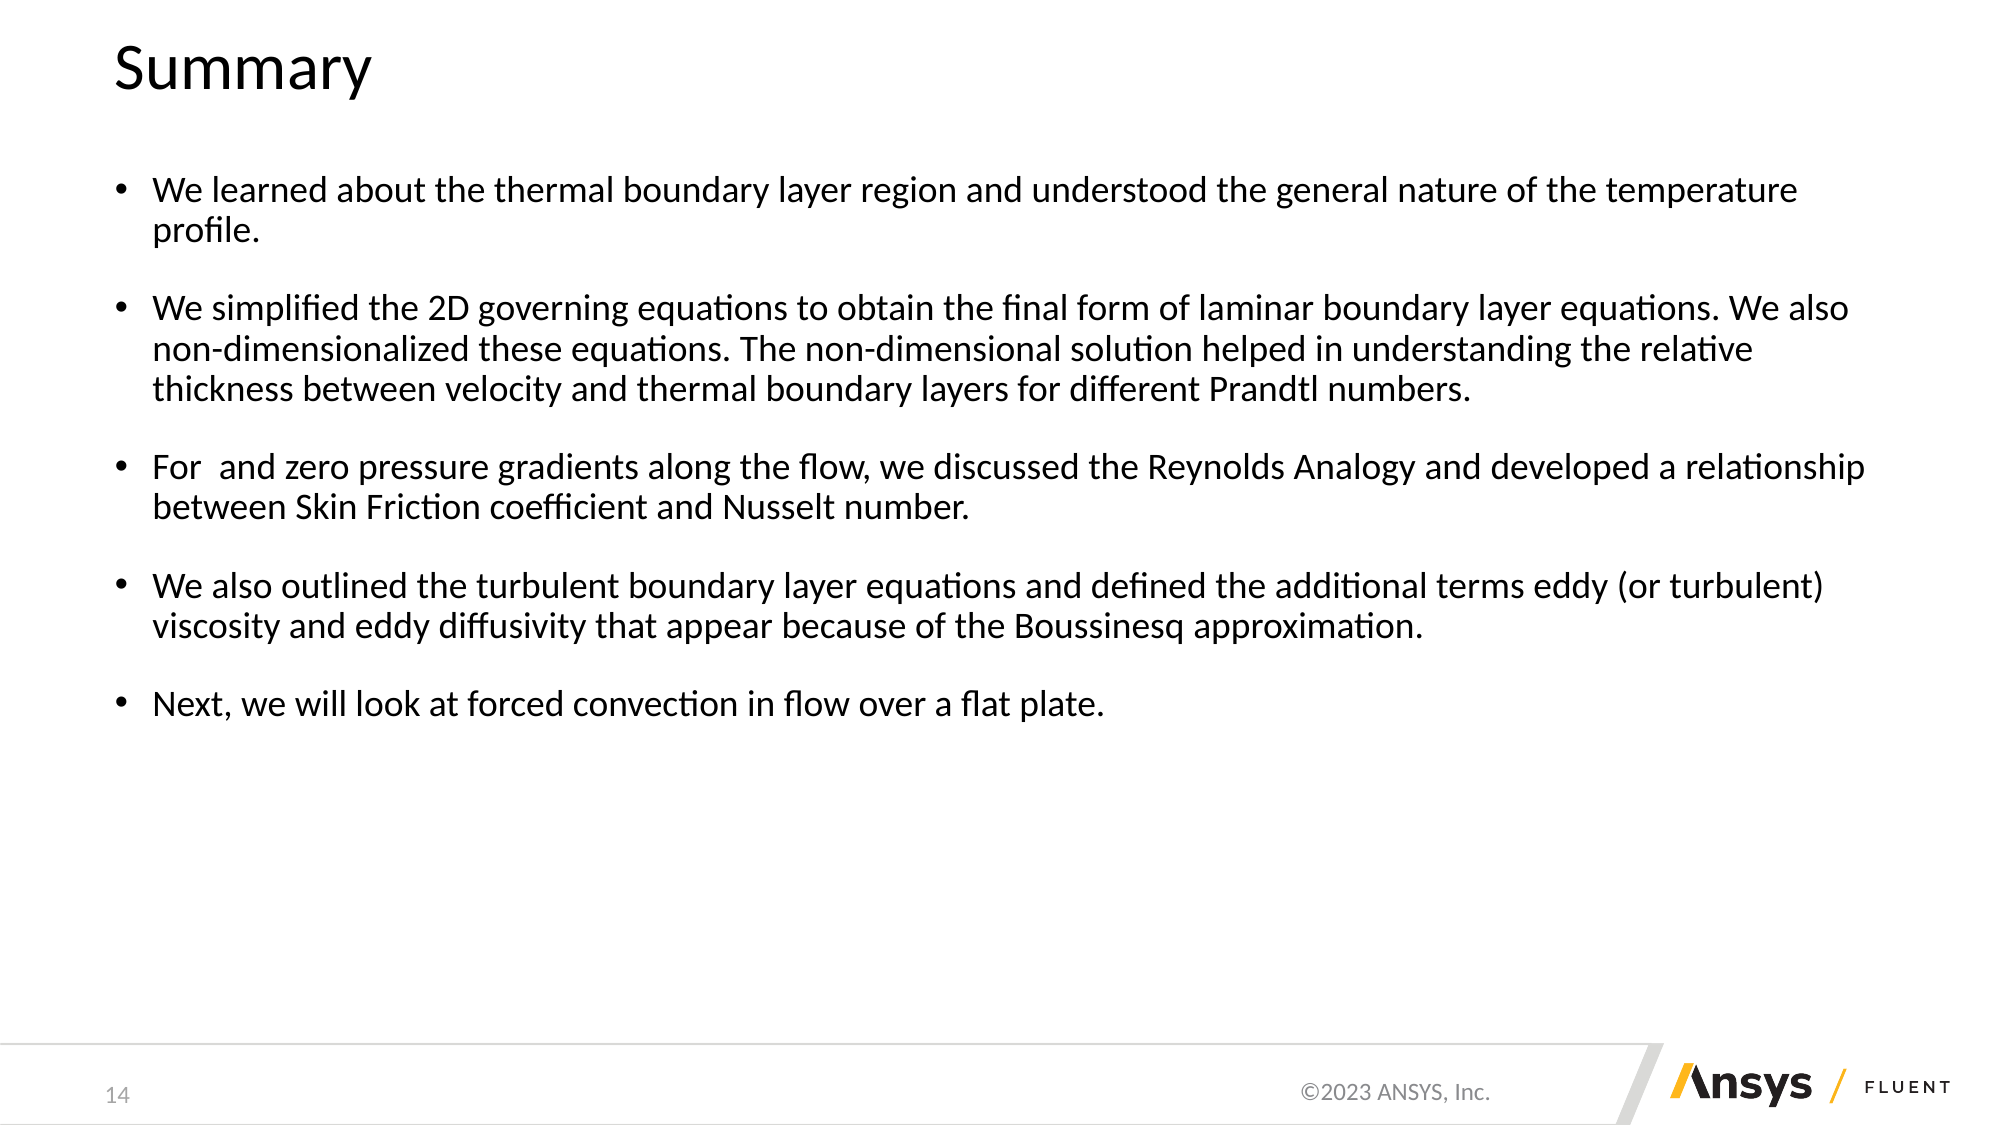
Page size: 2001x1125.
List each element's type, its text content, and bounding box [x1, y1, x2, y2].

slide_number 14 [89, 1073, 540, 1114]
title Summary [99, 24, 1900, 164]
picture [0, 0, 2000, 1125]
